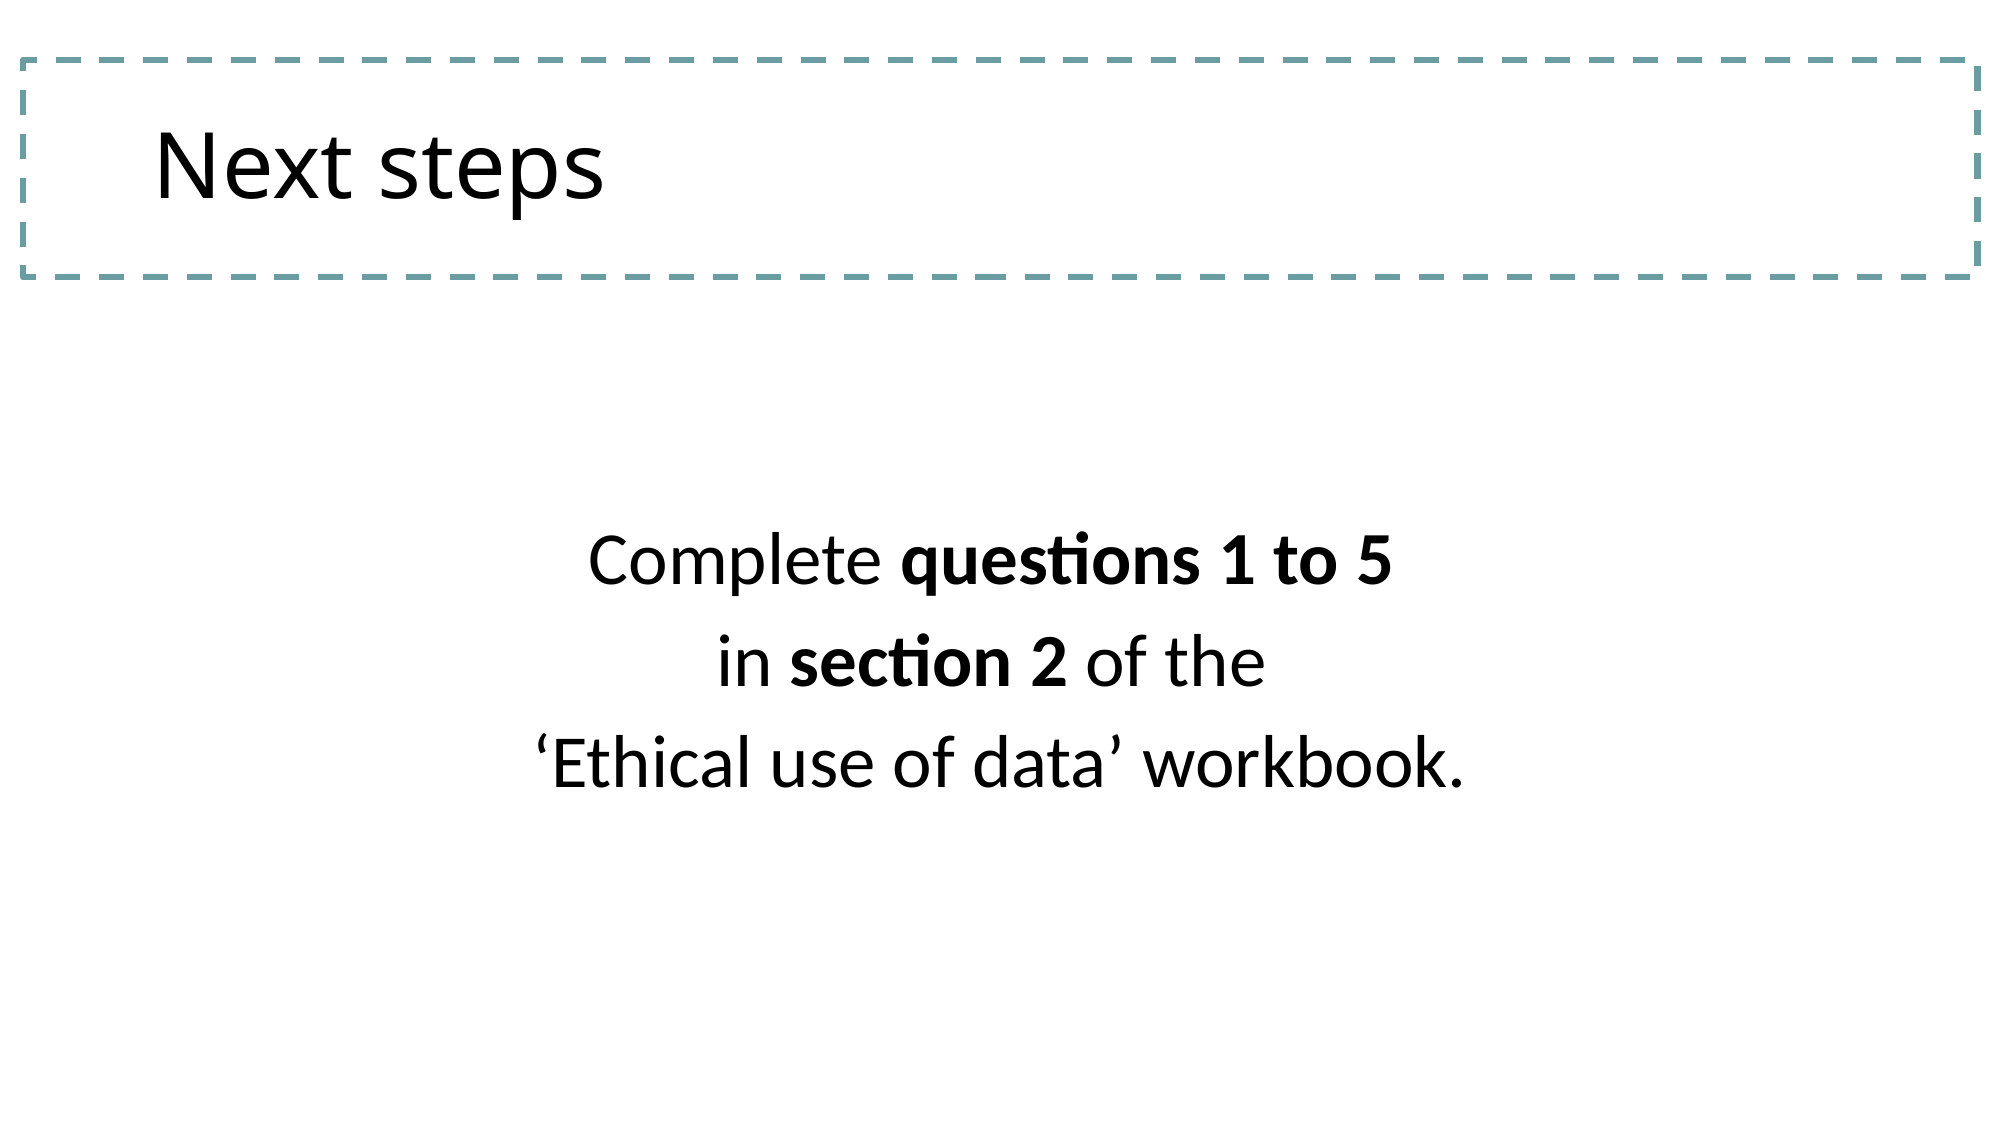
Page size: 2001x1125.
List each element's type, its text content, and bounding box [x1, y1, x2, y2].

title Next steps [137, 59, 1863, 278]
list Complete questions 1 to 5 in section 2 of the ‘Ethical use of data’ workbook. [137, 299, 1863, 1014]
